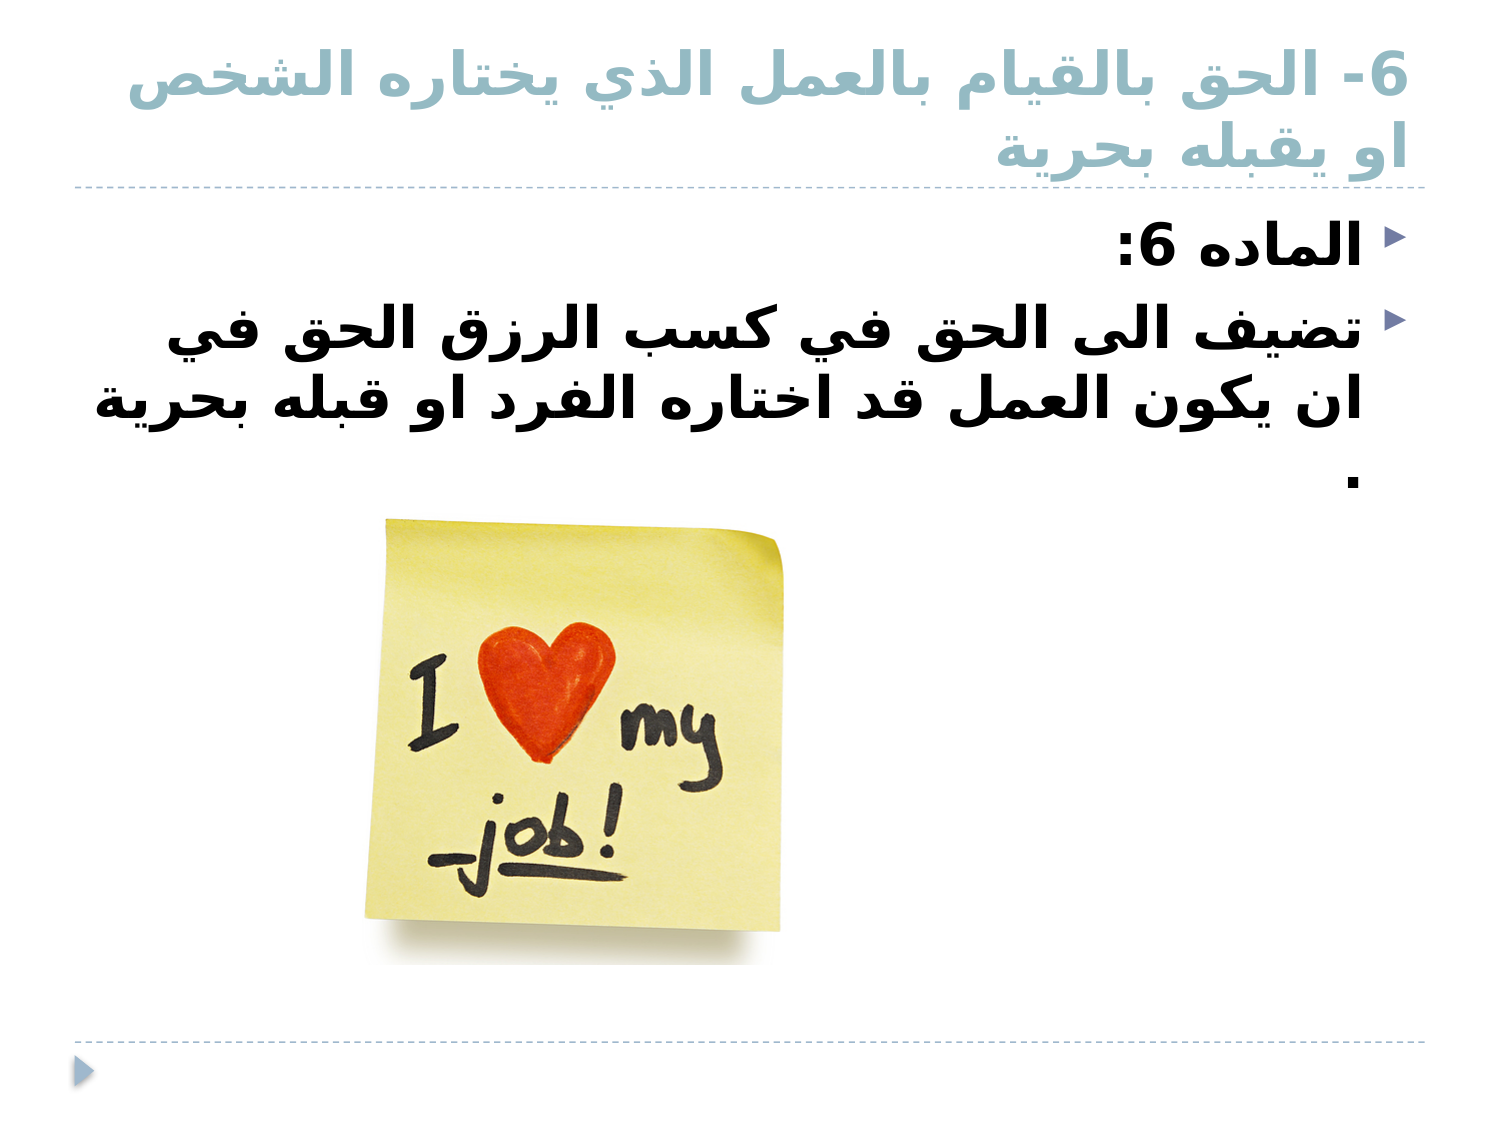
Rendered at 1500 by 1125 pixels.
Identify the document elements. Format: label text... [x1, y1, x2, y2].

title 6- الحق بالقيام بالعمل الذي يختاره الشخص او يقبله بحرية [75, 24, 1425, 188]
list الماده 6: تضيف الى الحق في كسب الرزق الحق في ان يكون العمل قد اختاره الفرد او قبله بحرية . [75, 200, 1425, 1010]
picture [218, 503, 839, 965]
